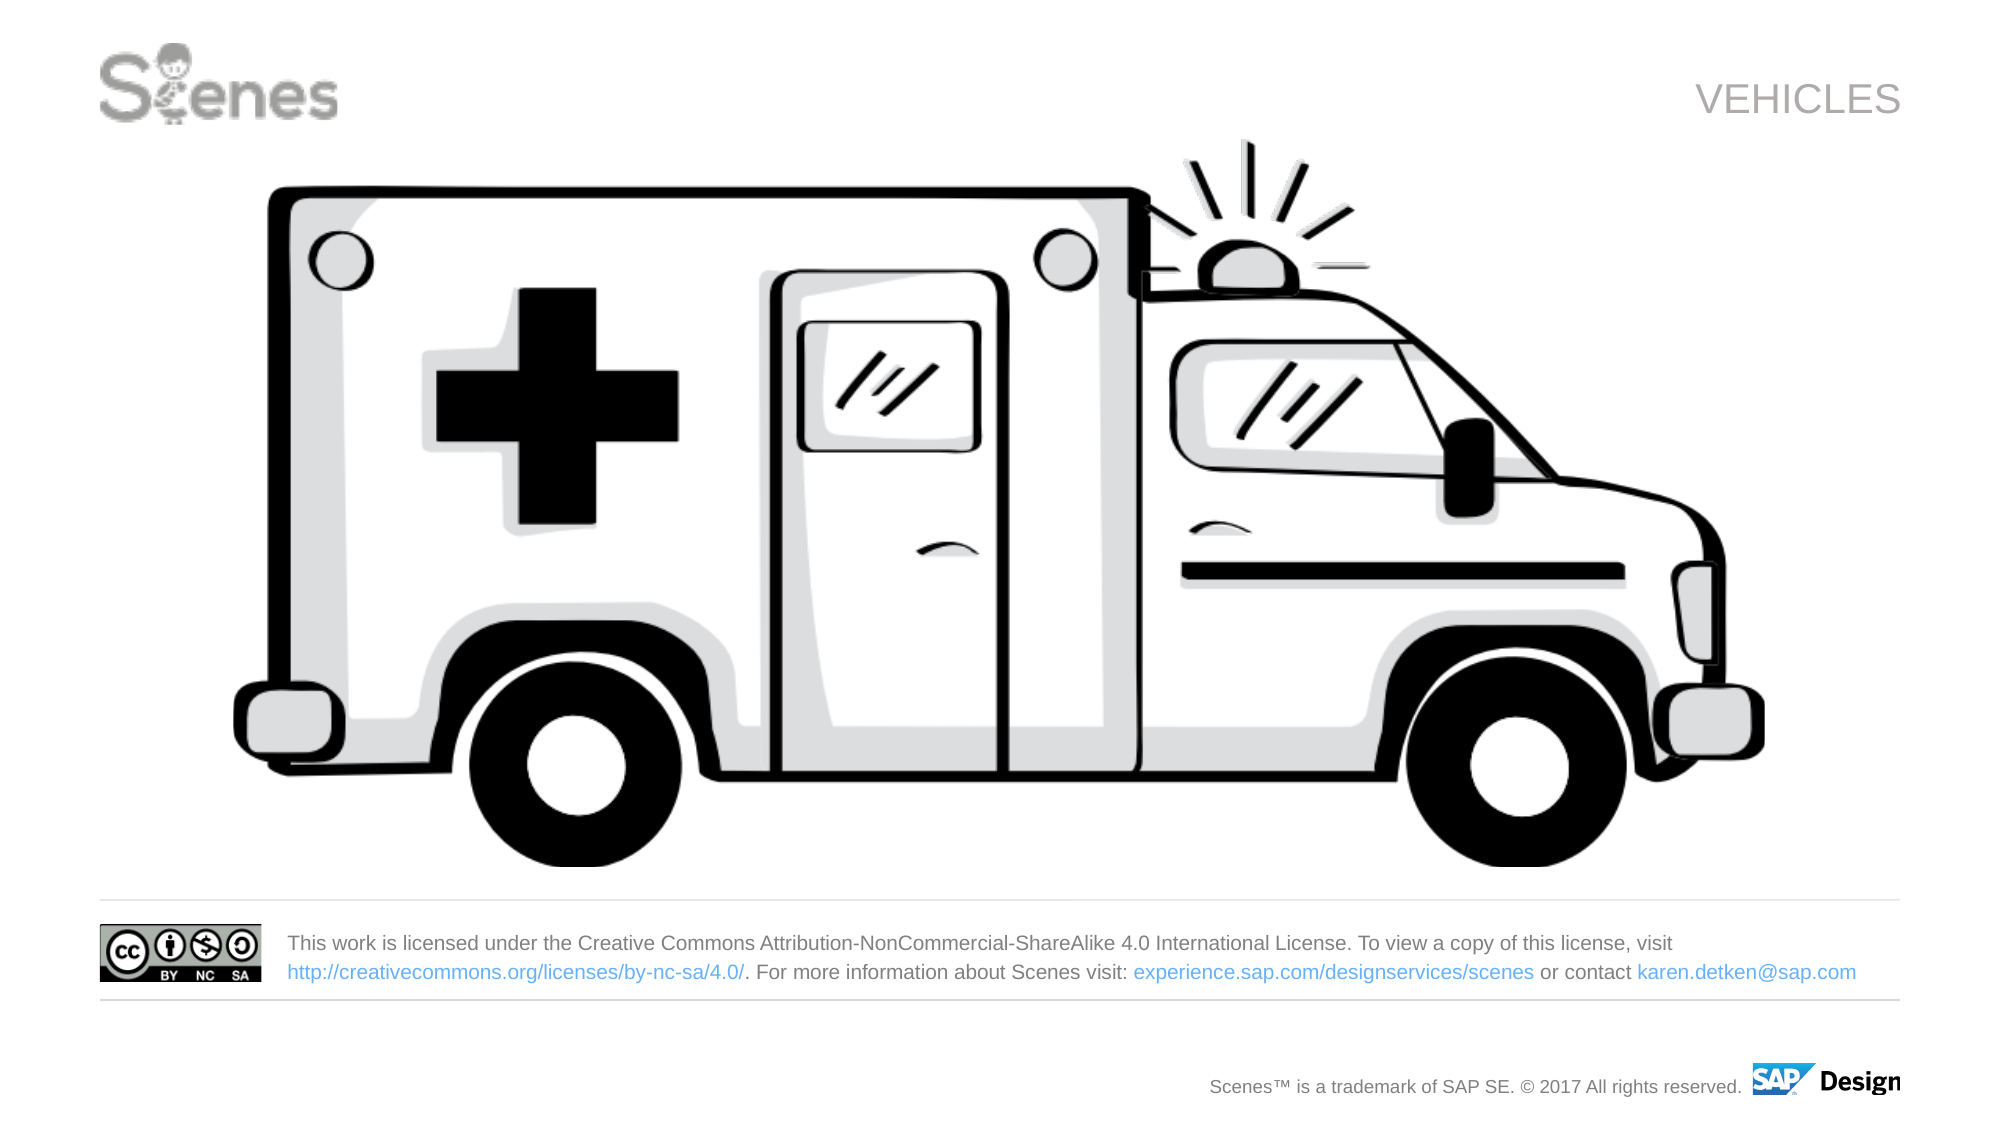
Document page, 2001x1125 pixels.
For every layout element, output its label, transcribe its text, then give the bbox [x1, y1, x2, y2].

picture [233, 139, 1765, 867]
title VEHICLES [1001, 77, 1902, 116]
